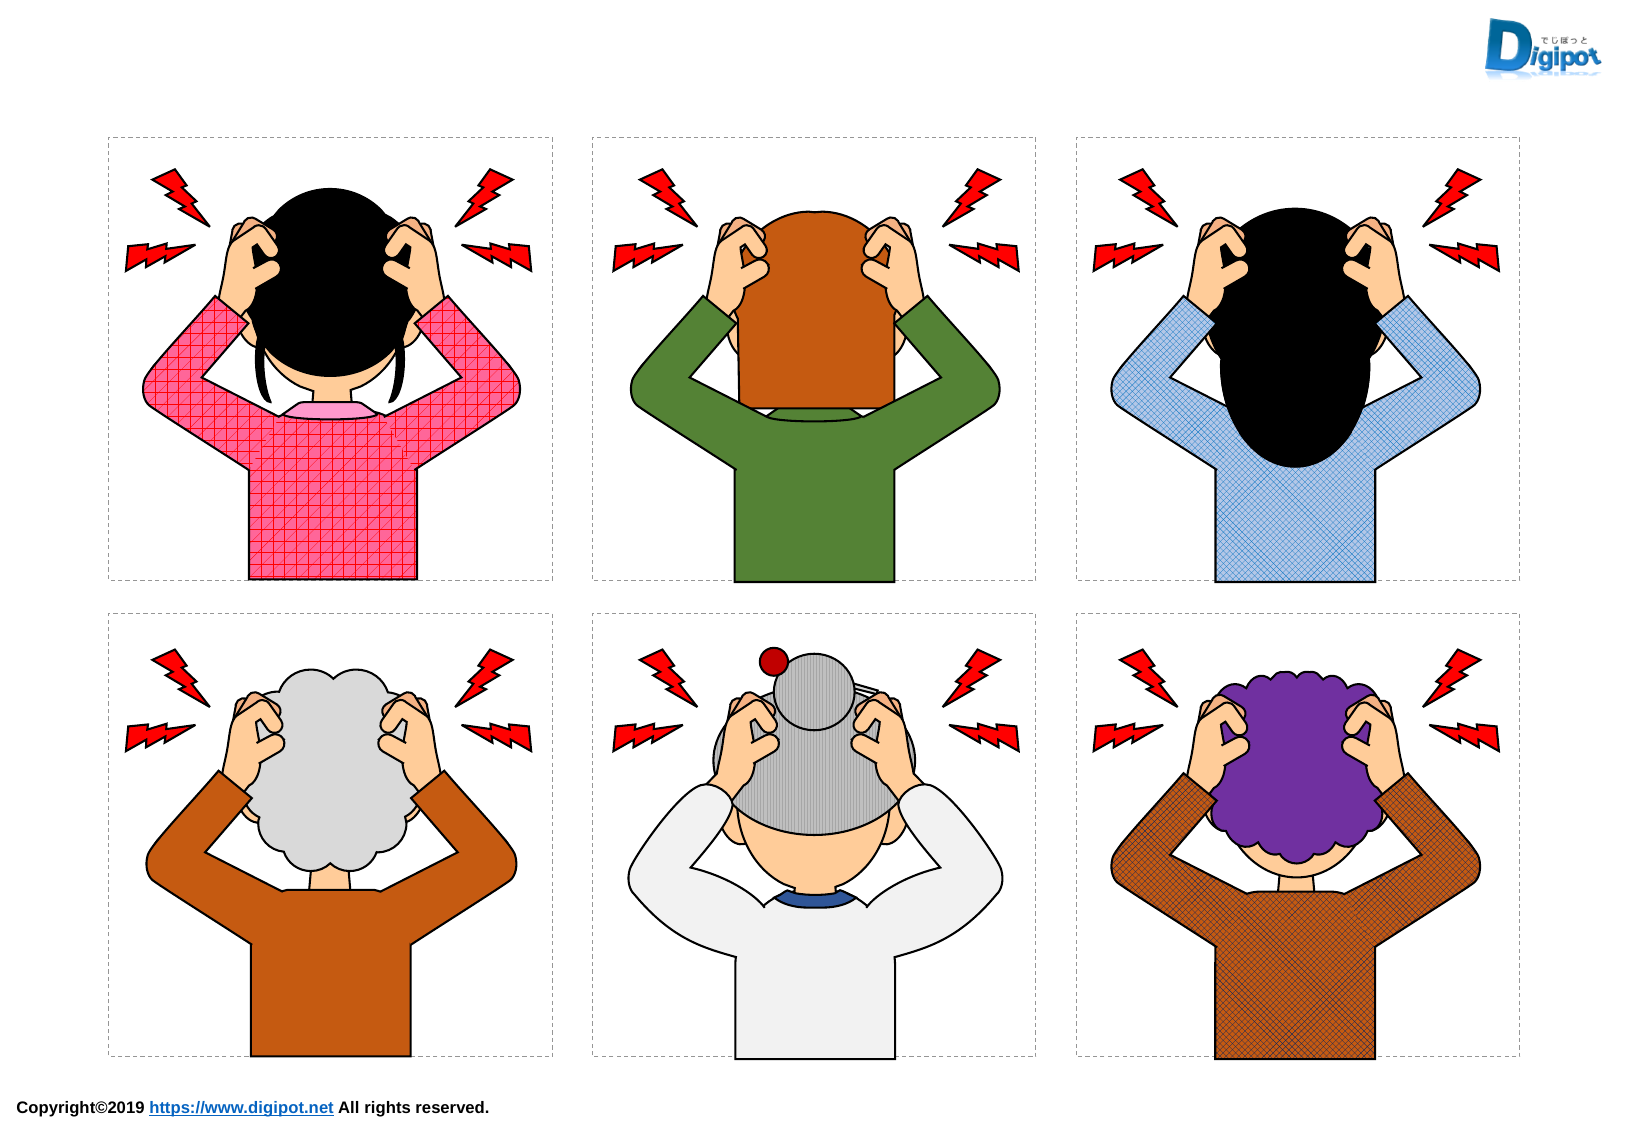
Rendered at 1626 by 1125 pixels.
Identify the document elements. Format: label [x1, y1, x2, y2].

text_box [987, 244, 1019, 271]
text_box [1120, 169, 1165, 208]
text_box [640, 647, 991, 1060]
text_box [1468, 724, 1499, 752]
text_box [1124, 208, 1468, 583]
text_box [508, 244, 532, 271]
text_box [991, 724, 1019, 752]
text_box [1093, 244, 1124, 271]
text_box [1468, 244, 1499, 271]
text_box [643, 211, 987, 583]
text_box [613, 724, 640, 752]
text_box [504, 724, 532, 752]
text_box [1446, 649, 1481, 671]
text_box [125, 244, 155, 271]
text_box [1120, 649, 1155, 671]
text_box [478, 649, 513, 669]
text_box [991, 655, 1001, 666]
text_box [613, 244, 643, 271]
text_box [478, 169, 513, 189]
text_box [125, 724, 159, 752]
text_box [159, 669, 504, 1057]
picture [1485, 18, 1602, 82]
text_box [152, 649, 187, 669]
text_box [1093, 724, 1124, 752]
text_box [954, 169, 1001, 211]
text_box [639, 169, 686, 211]
text_box [1124, 671, 1468, 1060]
text_box [152, 169, 187, 189]
text_box [1436, 169, 1481, 208]
text_box [155, 189, 508, 580]
